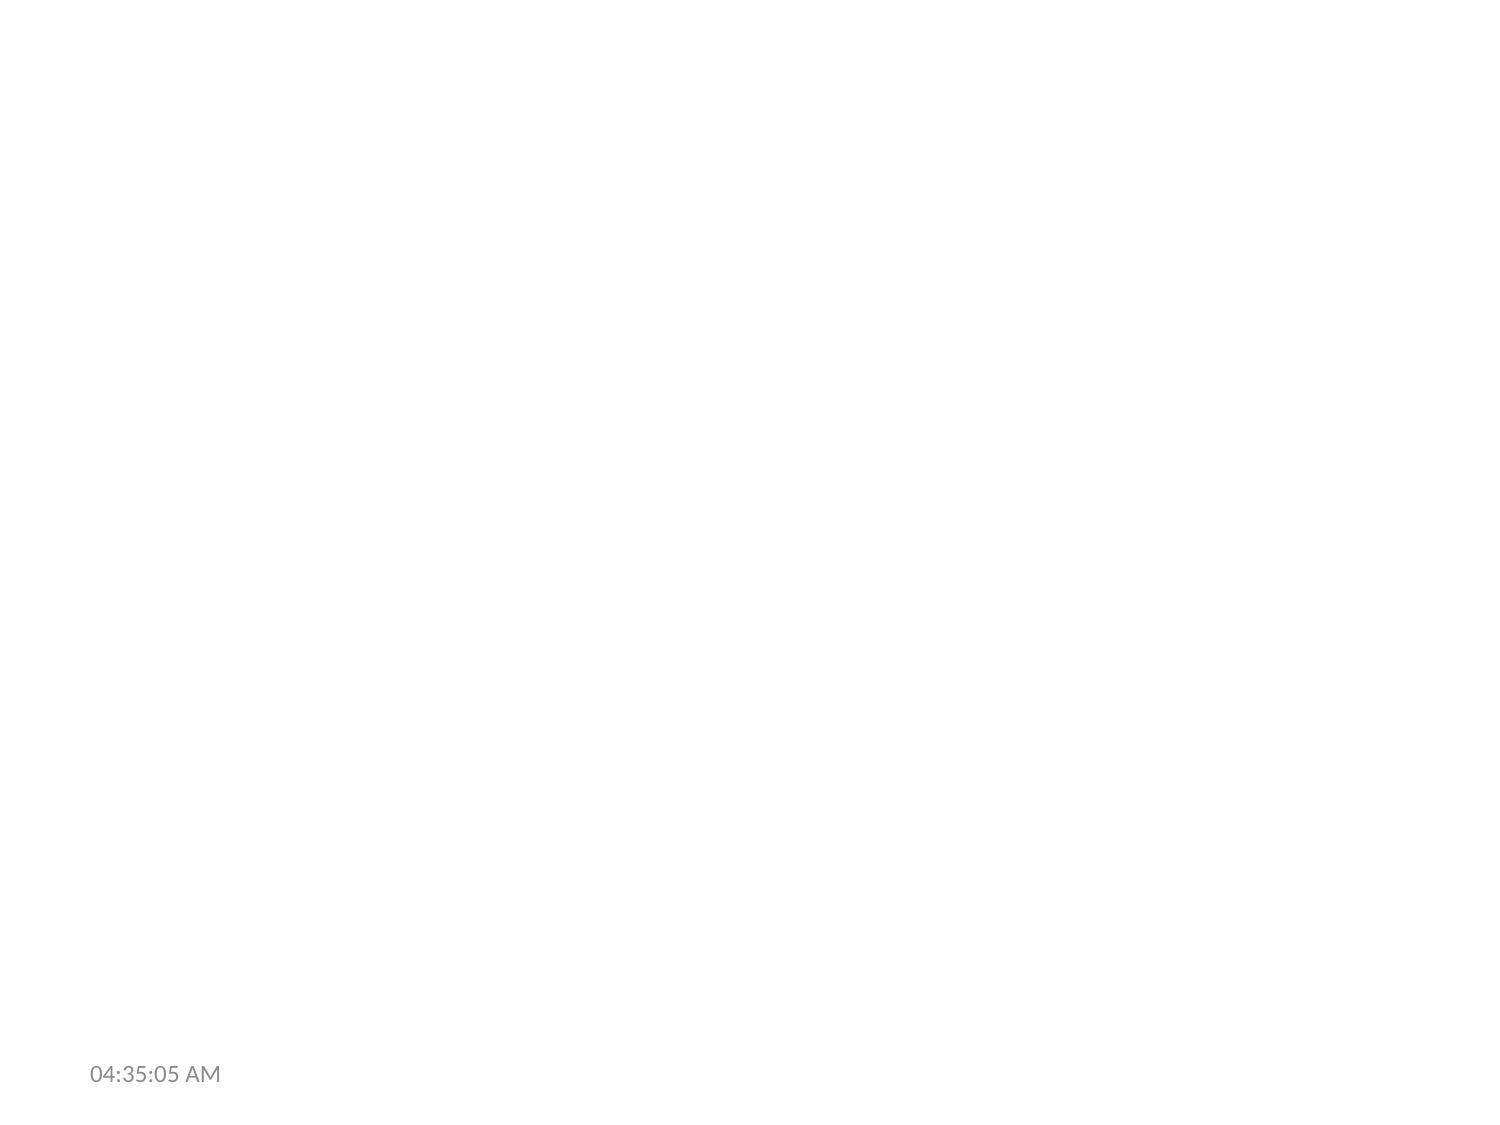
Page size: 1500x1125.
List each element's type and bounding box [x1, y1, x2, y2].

slide_number [75, 1042, 425, 1103]
